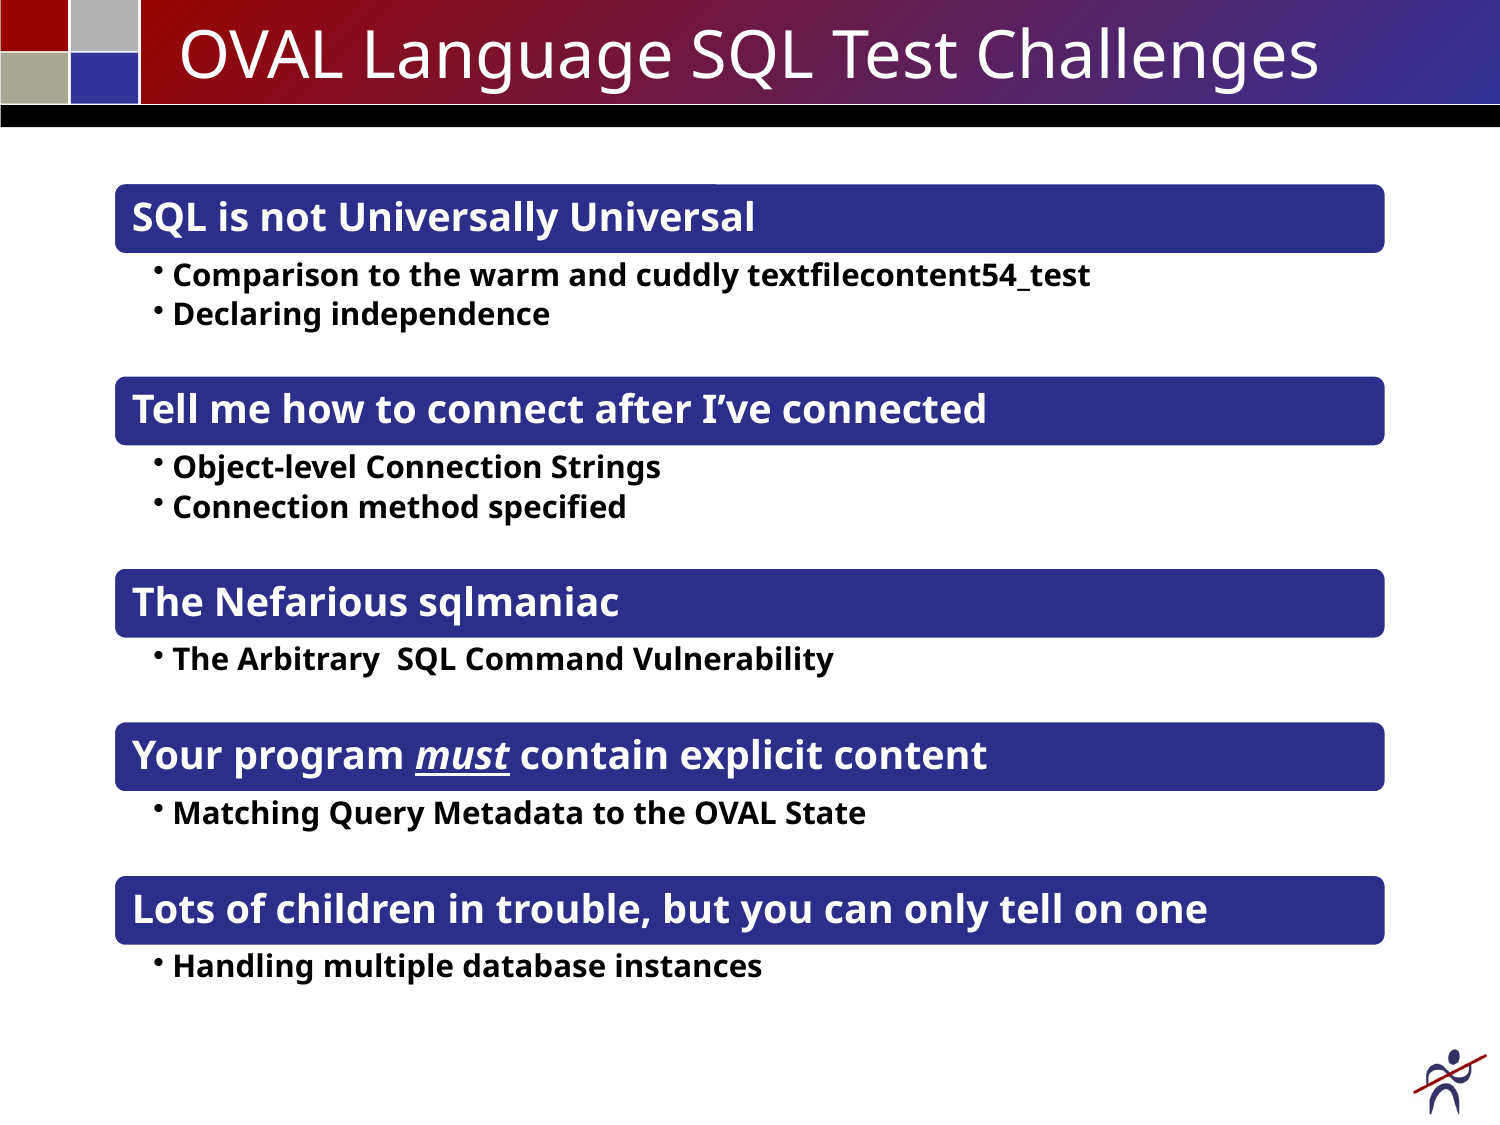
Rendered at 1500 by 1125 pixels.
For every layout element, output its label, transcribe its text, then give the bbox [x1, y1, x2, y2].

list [112, 180, 1387, 1001]
picture [1412, 1049, 1488, 1115]
title OVAL Language SQL Test Challenges [146, 0, 1354, 104]
